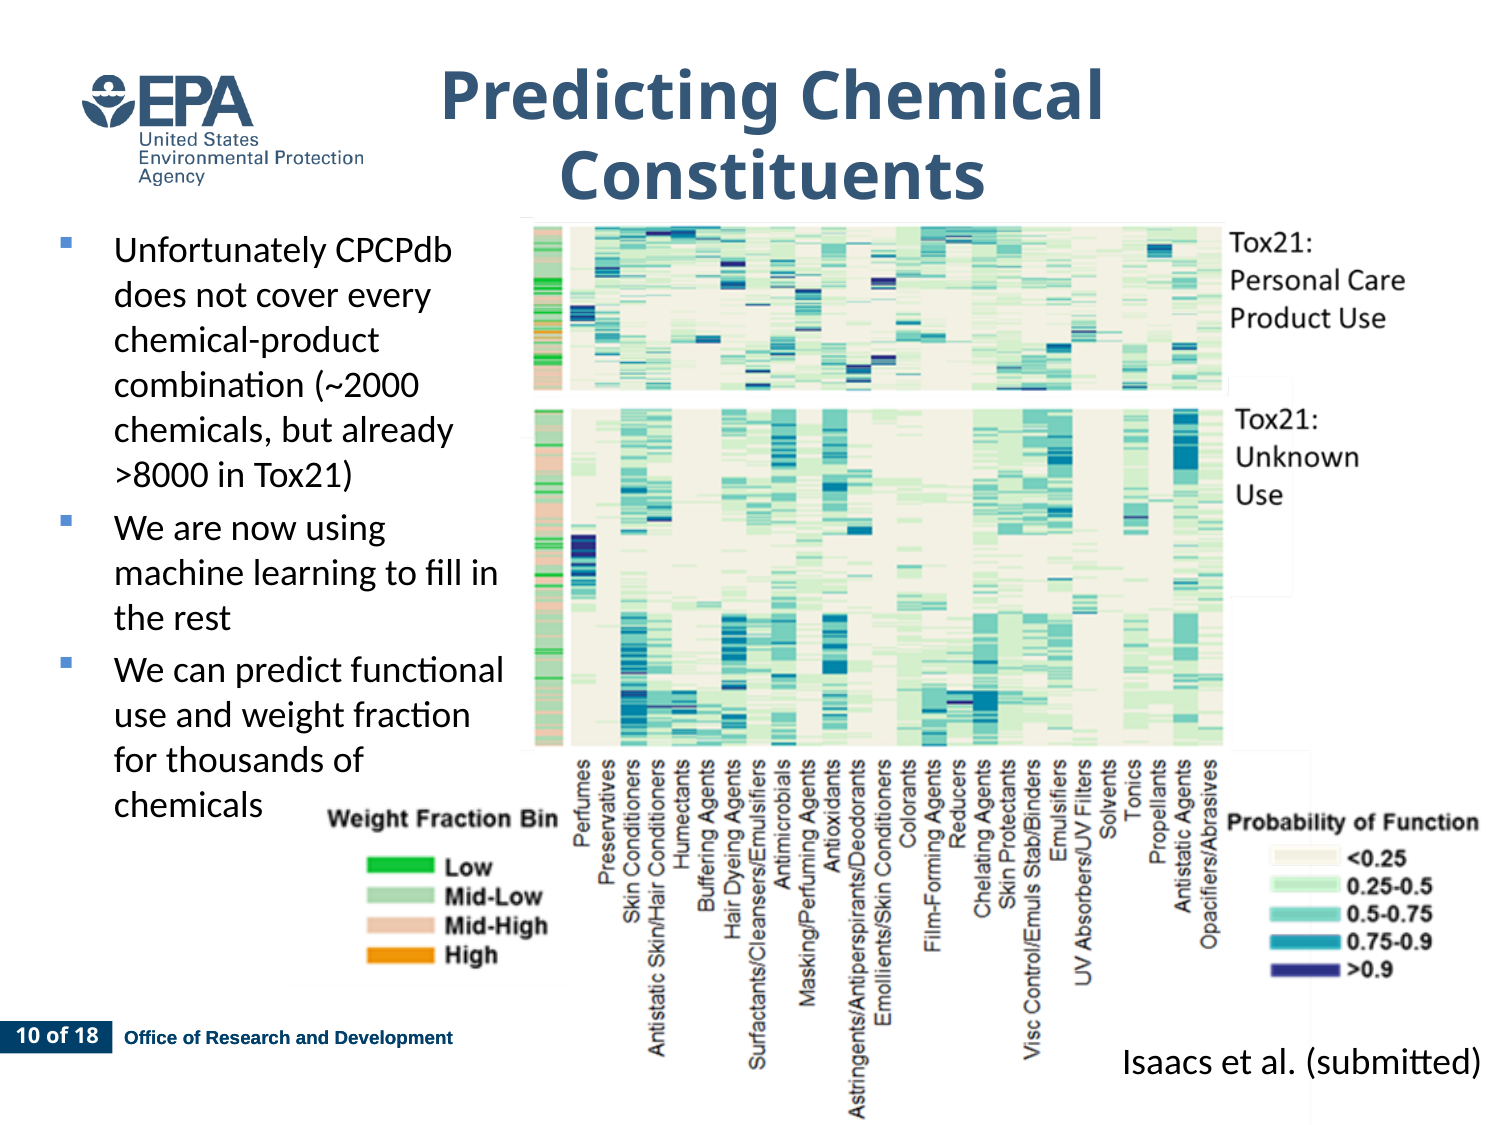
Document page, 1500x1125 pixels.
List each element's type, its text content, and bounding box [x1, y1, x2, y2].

list Unfortunately CPCPdb does not cover every chemical-product combination (~2000 chemicals, but already >8000 in Tox21) We are now using machine learning to fill in the rest We can predict functional use and weight fraction for thousands of chemicals [42, 218, 514, 569]
title Predicting Chemical Constituents [408, 45, 1138, 218]
picture [82, 75, 363, 186]
text_box Office of Research and Development [124, 1028, 514, 1049]
picture [289, 207, 1500, 1125]
text_box Isaacs et al. (submitted) [1436, 1029, 1498, 1089]
